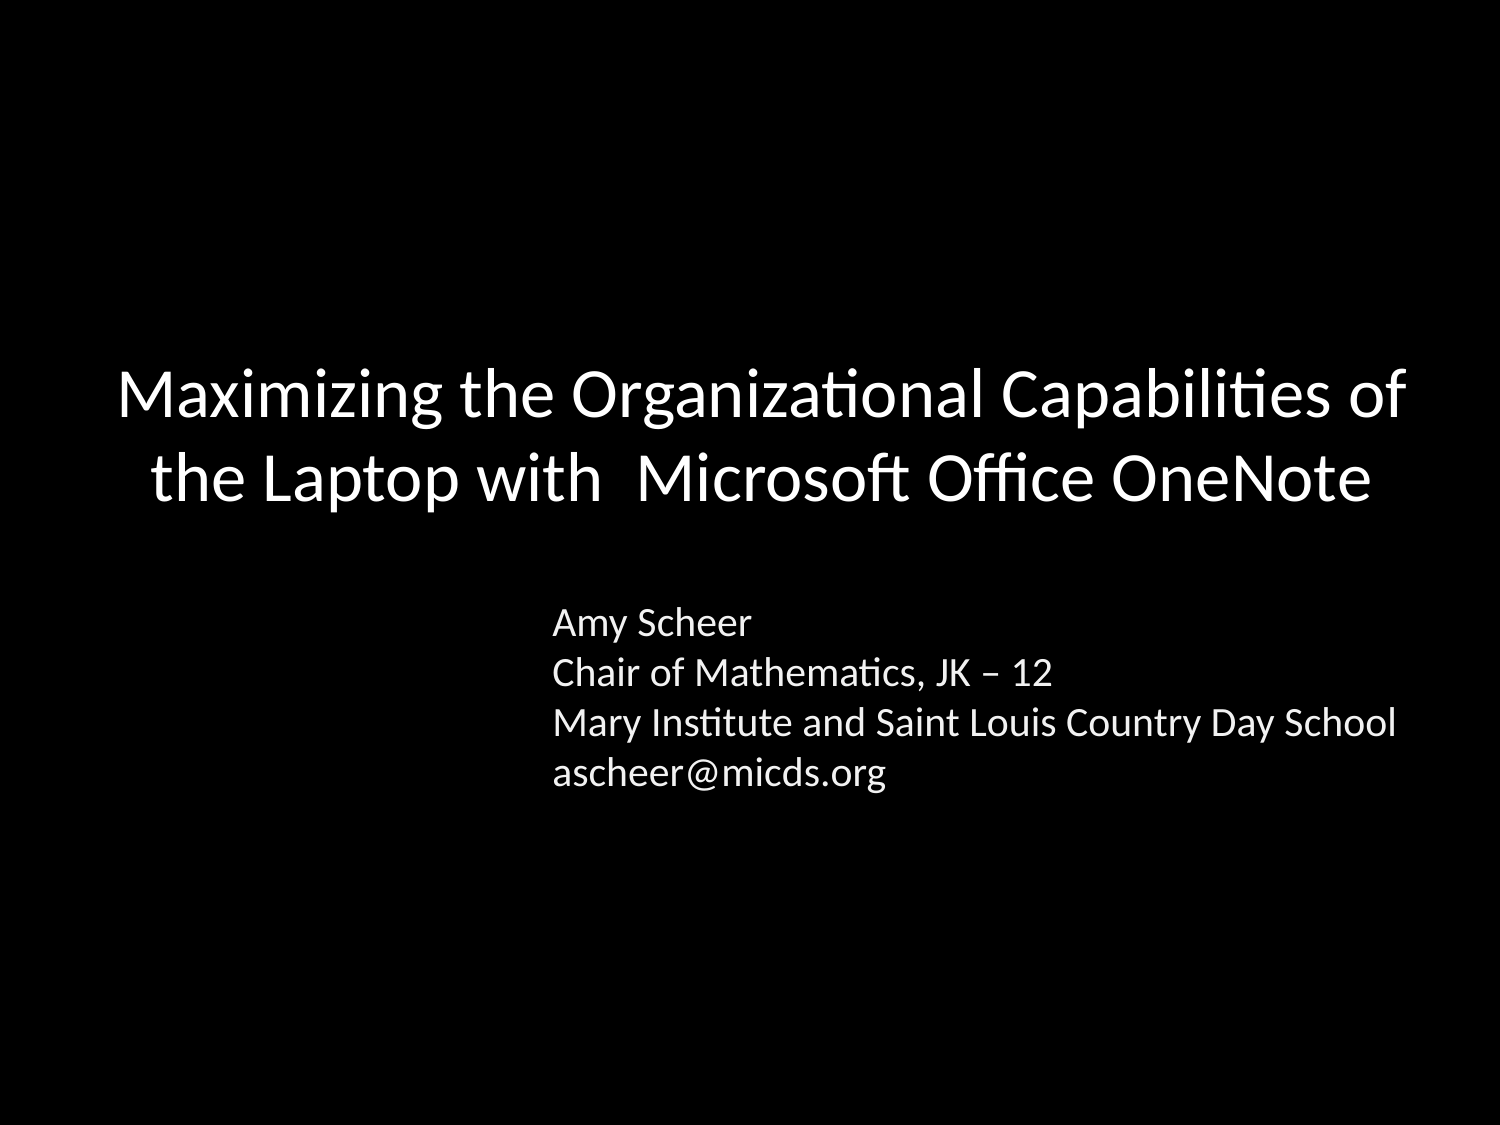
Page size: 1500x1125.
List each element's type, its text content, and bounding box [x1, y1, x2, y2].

title Maximizing the Organizational Capabilities of the Laptop with Microsoft Office OneNote [87, 337, 1438, 525]
text_box Amy Scheer Chair of Mathematics, JK – 12 Mary Institute and Saint Louis Country Day School ascheer@micds.org [537, 587, 1438, 803]
